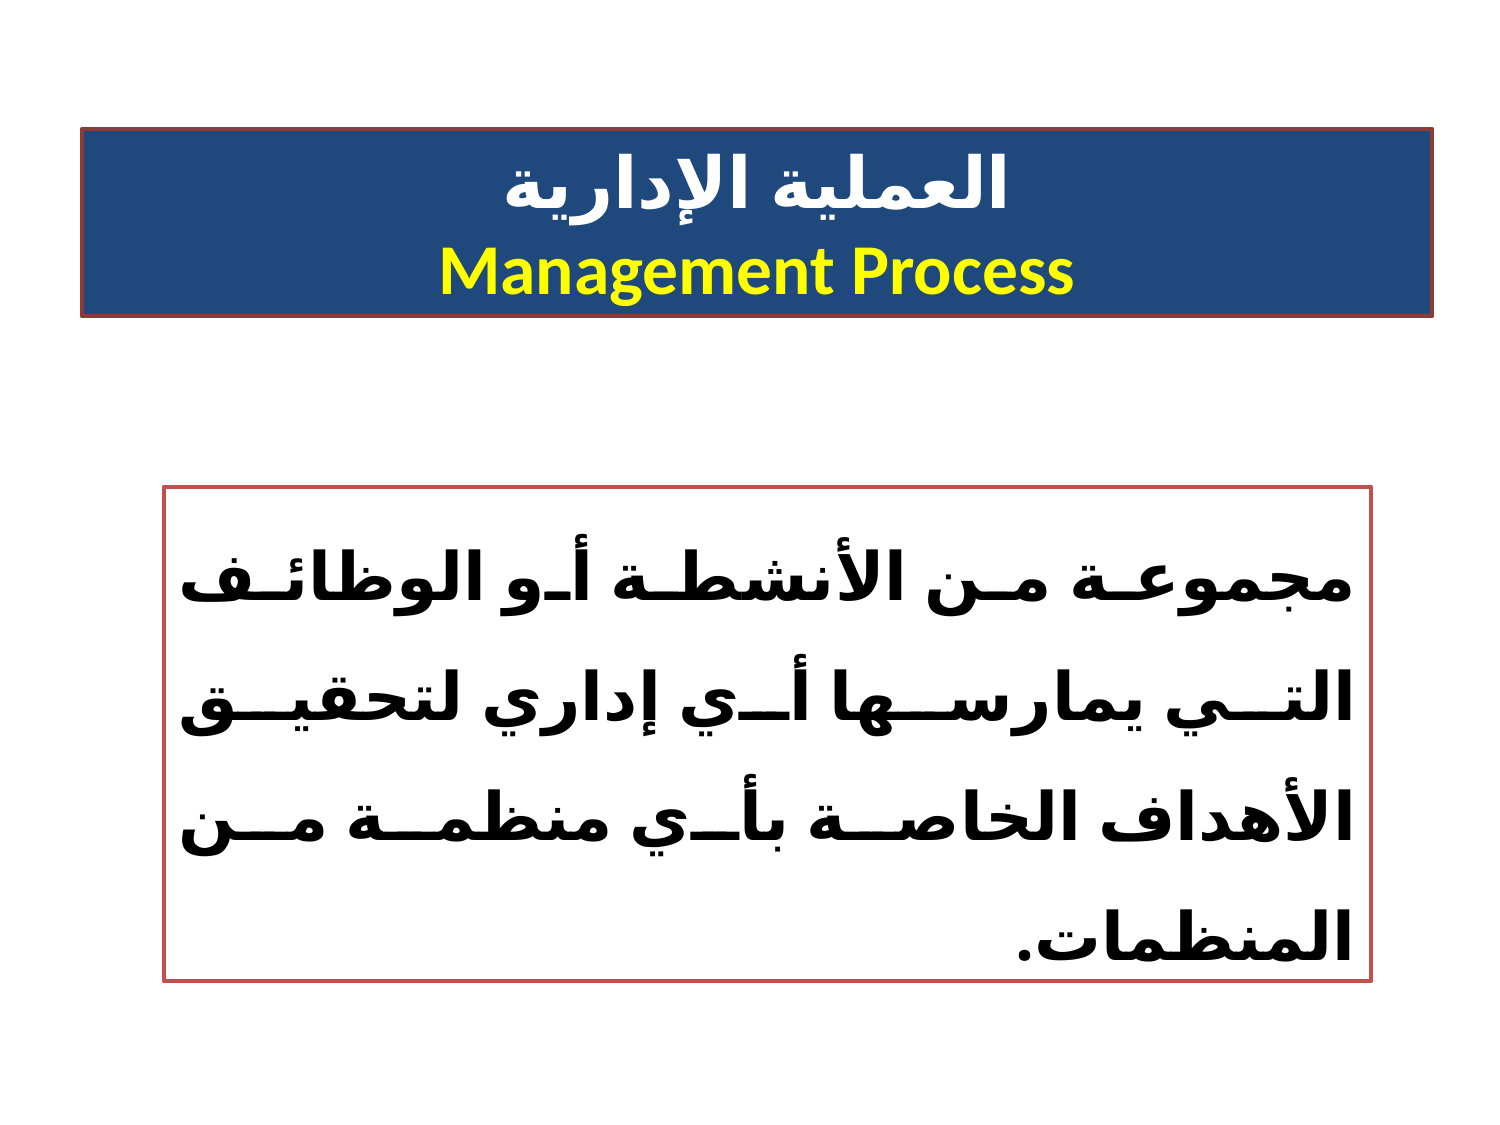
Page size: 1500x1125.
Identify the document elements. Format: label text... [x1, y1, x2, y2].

title العملية الإدارية Management Process [80, 127, 1434, 318]
text_box مجموعة من الأنشطة أو الوظائف التي يمارسها أي إداري لتحقيق الأهداف الخاصة بأي منظمة من المنظمات. [162, 485, 1373, 983]
